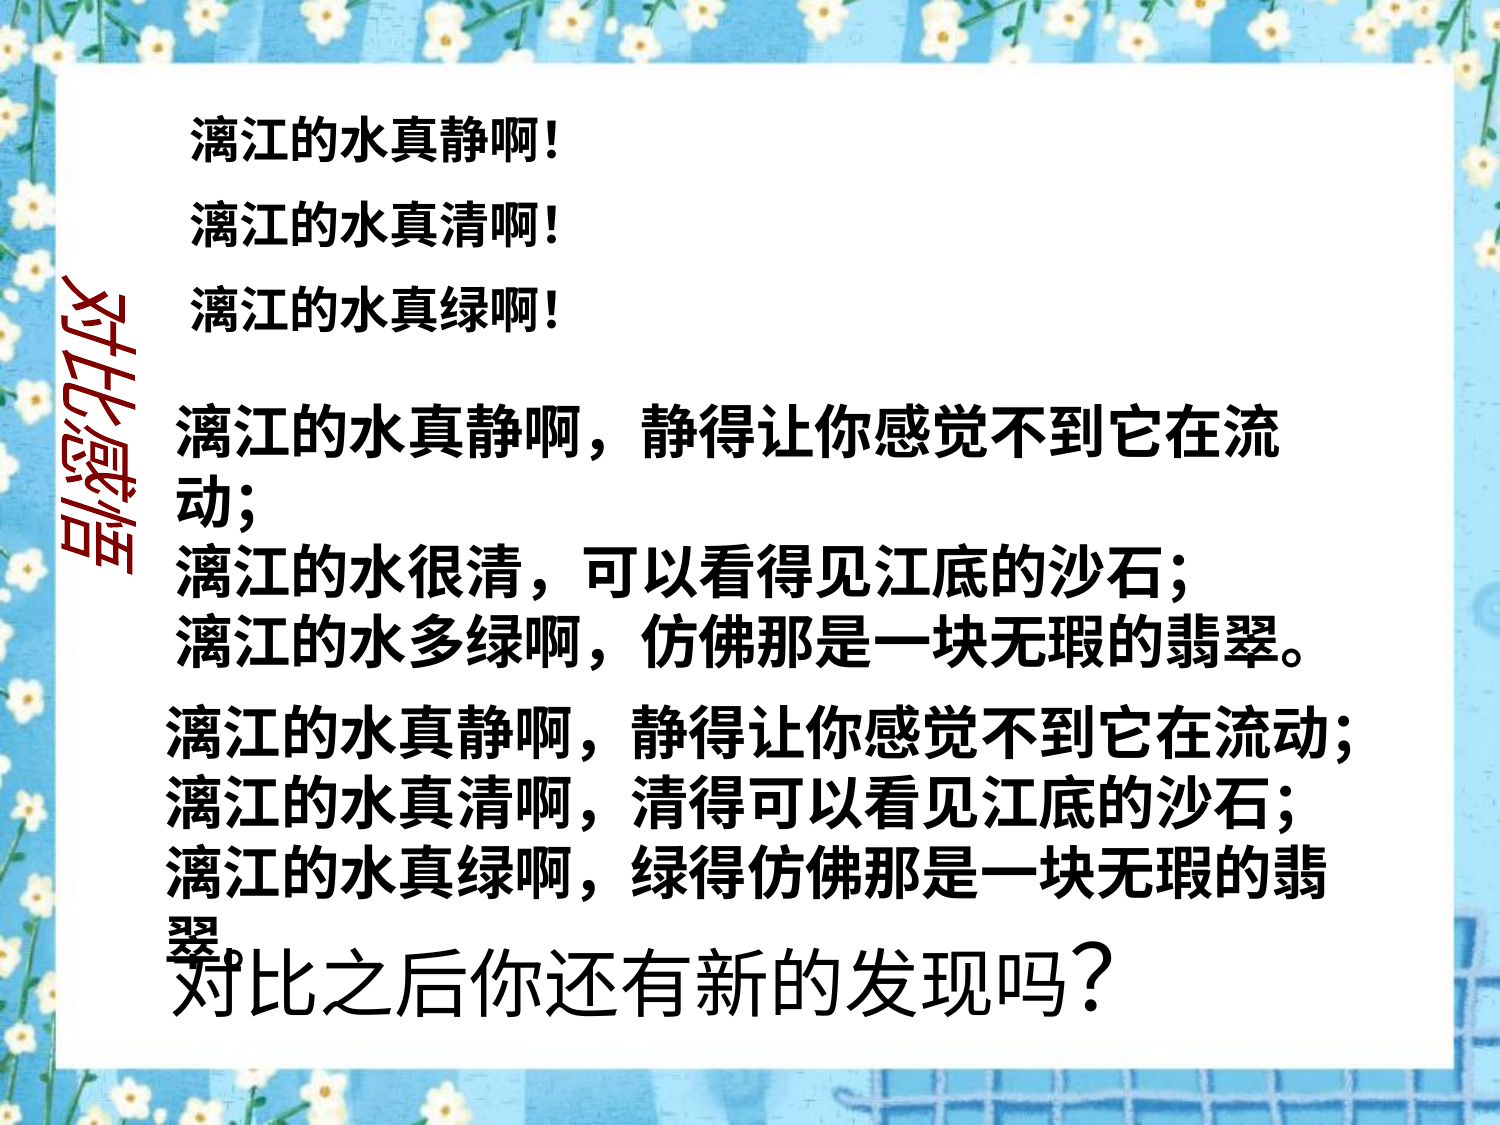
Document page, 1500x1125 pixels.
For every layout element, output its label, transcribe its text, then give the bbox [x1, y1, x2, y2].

text_box 漓江的水真静啊！ 漓江的水真清啊！ 漓江的水真绿啊！ [174, 101, 713, 347]
picture [0, 0, 1500, 1125]
text_box 对比之后你还有新的发现吗？ [154, 912, 1368, 1038]
text_box 漓江的水真静啊，静得让你感觉不到它在流动； 漓江的水真清啊，清得可以看见江底的沙石； 漓江的水真绿啊，绿得仿佛那是一块无瑕的翡翠。 [150, 688, 1430, 984]
text_box 漓江的水真静啊，静得让你感觉不到它在流动； 漓江的水很清，可以看得见江底的沙石； 漓江的水多绿啊，仿佛那是一块无瑕的翡翠。 [159, 387, 1397, 683]
